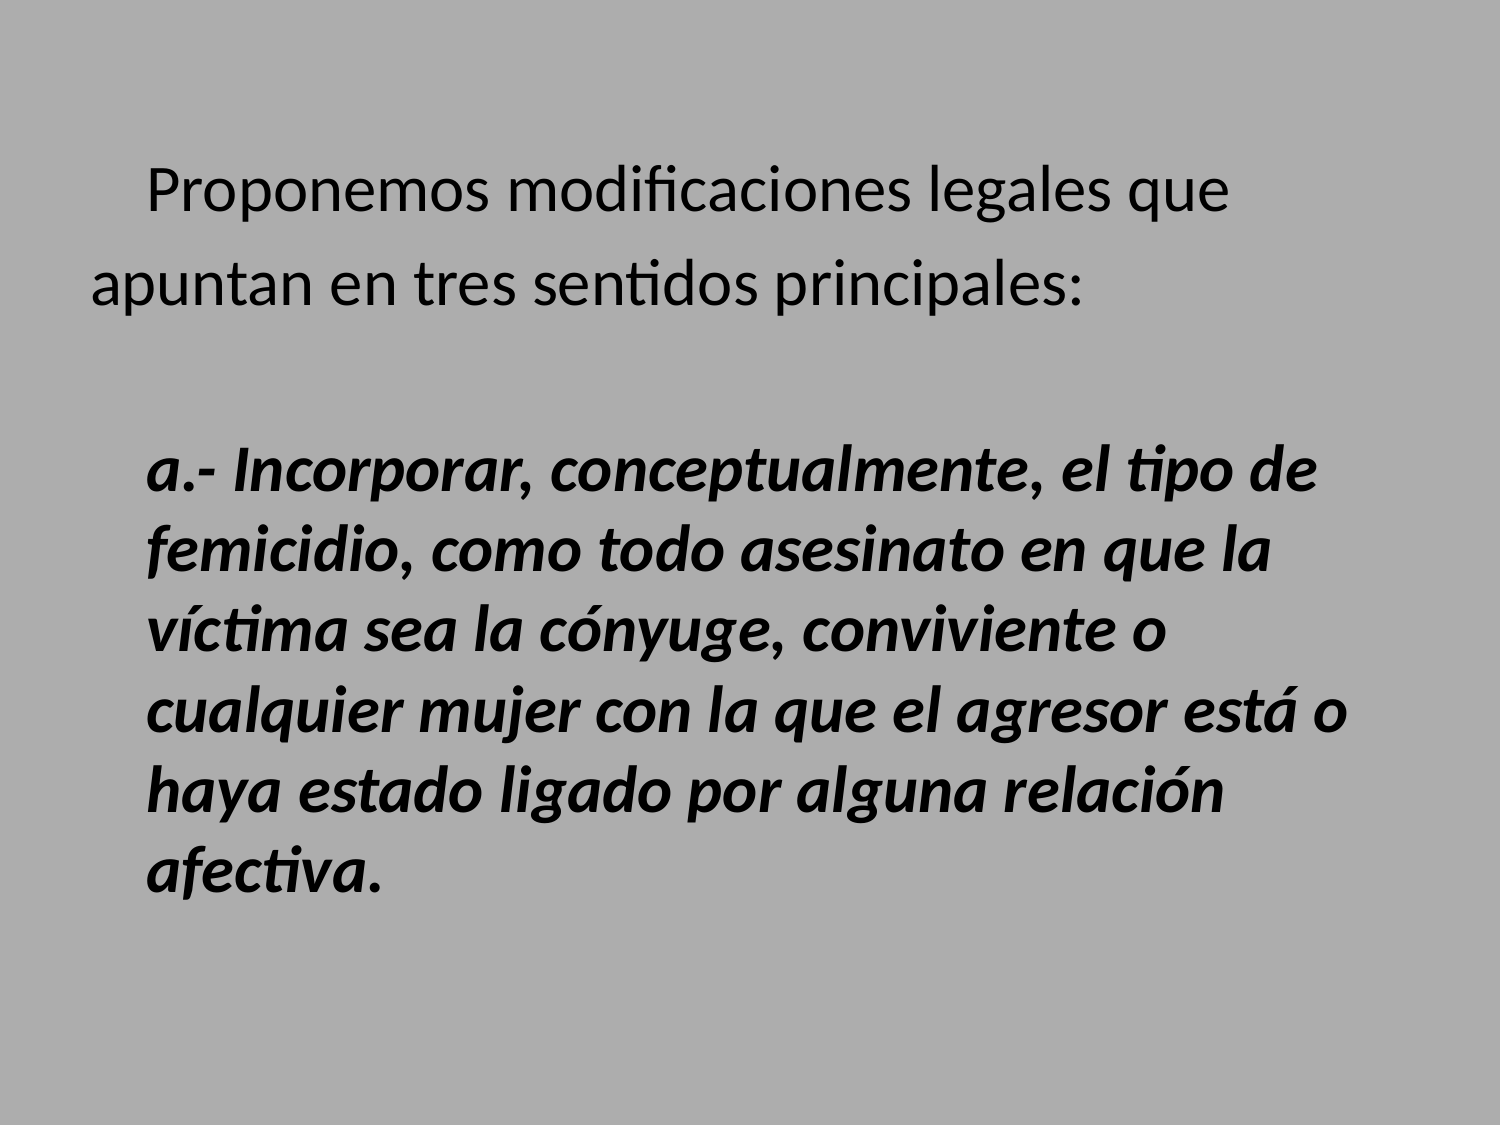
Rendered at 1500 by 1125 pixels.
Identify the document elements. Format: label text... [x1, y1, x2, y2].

list Proponemos modificaciones legales que apuntan en tres sentidos principales: a.- Incorporar, conceptualmente, el tipo de femicidio, como todo asesinato en que la víctima sea la cónyuge, conviviente o cualquier mujer con la que el agresor está o haya estado ligado por alguna relación afectiva. [75, 137, 1425, 1005]
